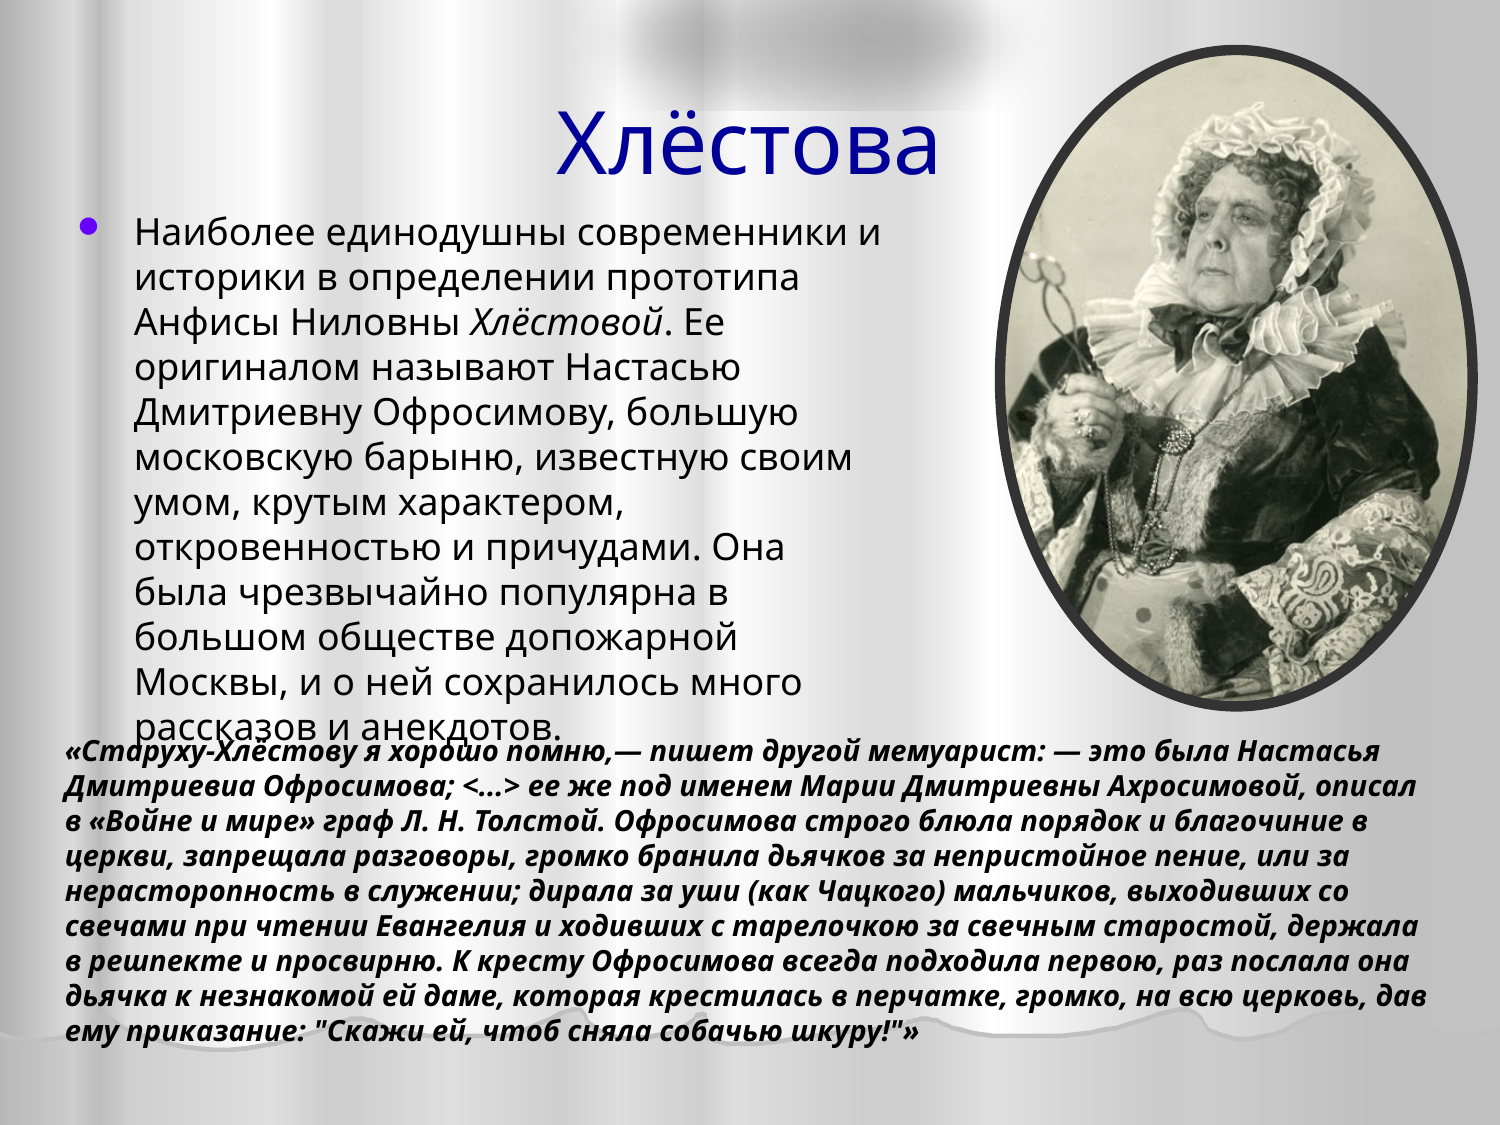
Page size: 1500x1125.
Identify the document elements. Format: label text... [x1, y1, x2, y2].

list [999, 49, 1473, 707]
list Наиболее единодушны современники и историки в определении прототипа Анфисы Ниловны Хлёстовой. Ее оригиналом называют Настасью Дмитриевну Офросимову, большую московскую барыню, известную своим умом, крутым характером, откровенностью и причудами. Она была чрезвычайно популярна в большом обществе допожарной Москвы, и о ней сохранилось много рассказов и анекдотов. [62, 199, 901, 724]
text_box «Старуху-Хлёстову я хорошо помню,— пишет другой мемуарист: — это была Настасья Дмитриевиа Офросимова; <...> ее же под именем Марии Дмитриевны Ахросимовой, описал в «Войне и мире» граф Л. Н. Толстой. Офросимова строго блюла порядок и благочиние в церкви, запрещала разговоры, громко бранила дьячков за непристойное пение, или за нерасторопность в служении; дирала за уши (как Чацкого) мальчиков, выходивших со свечами при чтении Евангелия и ходивших с тарелочкою за свечным старостой, держала в решпекте и просвирню. К кресту Офросимова всегда подходила первою, раз послала она дьячка к незнакомой ей даме, которая крестилась в перчатке, громко, на всю церковь, дав ему приказание: "Скажи ей, чтоб сняла собачью шкуру!"» [50, 724, 1450, 1055]
title Хлёстова [74, 45, 994, 233]
